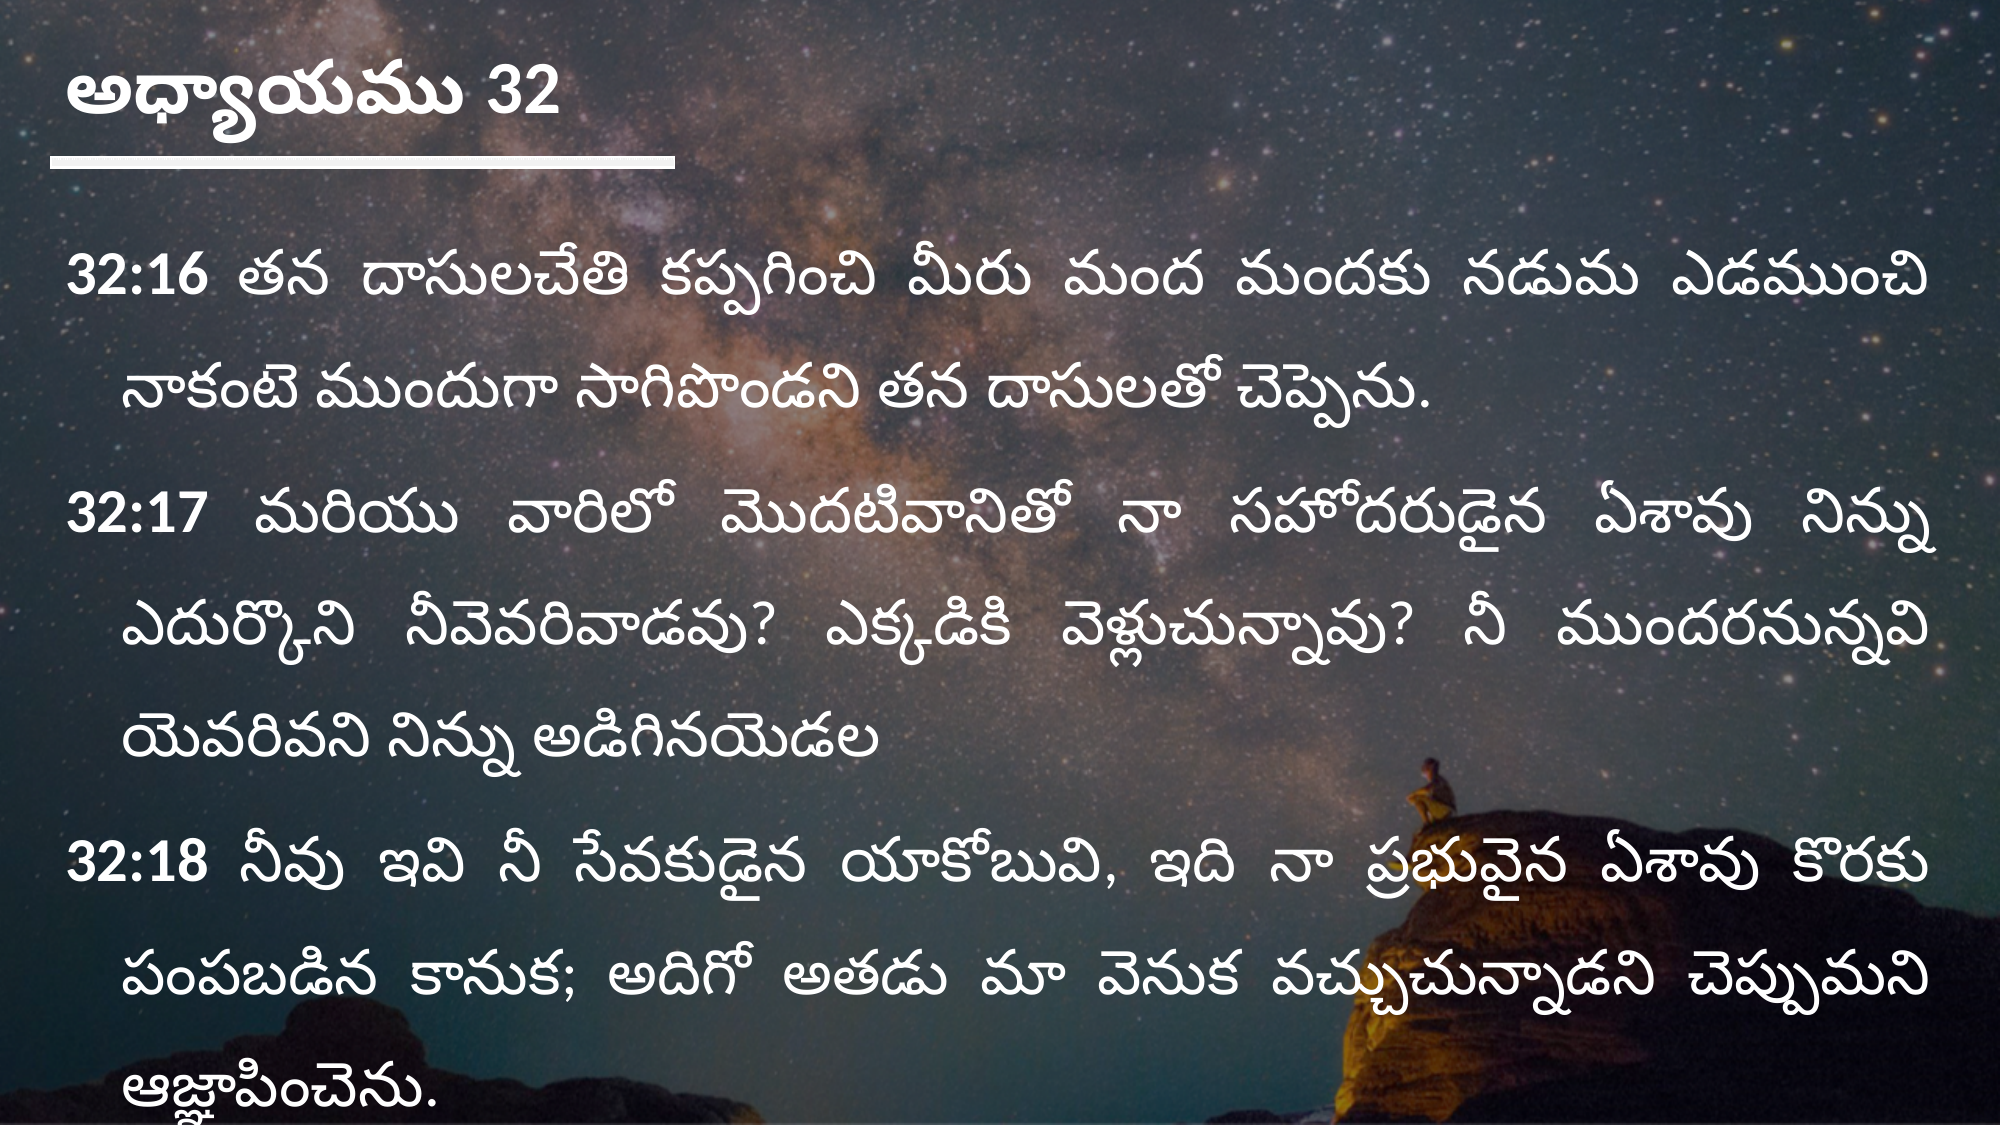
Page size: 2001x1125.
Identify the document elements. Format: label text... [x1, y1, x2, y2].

title అధ్యాయము 32 [50, 0, 1925, 167]
picture [0, 0, 2000, 1125]
list 32:16 తన దాసులచేతి కప్పగించి మీరు మంద మందకు నడుమ ఎడముంచి నాకంటె ముందుగా సాగిపొండని తన దాసులతో చెప్పెను. 32:17 మరియు వారిలో మొదటివానితో నా సహోదరుడైన ఏశావు నిన్ను ఎదుర్కొని నీవెవరివాడవు? ఎక్కడికి వెళ్లుచున్నావు? నీ ముందరనున్నవి యెవరివని నిన్ను అడిగినయెడల 32:18 నీవు ఇవి నీ సేవకుడైన యాకోబువి, ఇది నా ప్రభువైన ఏశావు కొరకు పంపబడిన కానుక; అదిగో అతడు మా వెనుక వచ్చుచున్నాడని చెప్పుమని ఆజ్ఞాపించెను. [50, 187, 1946, 1063]
